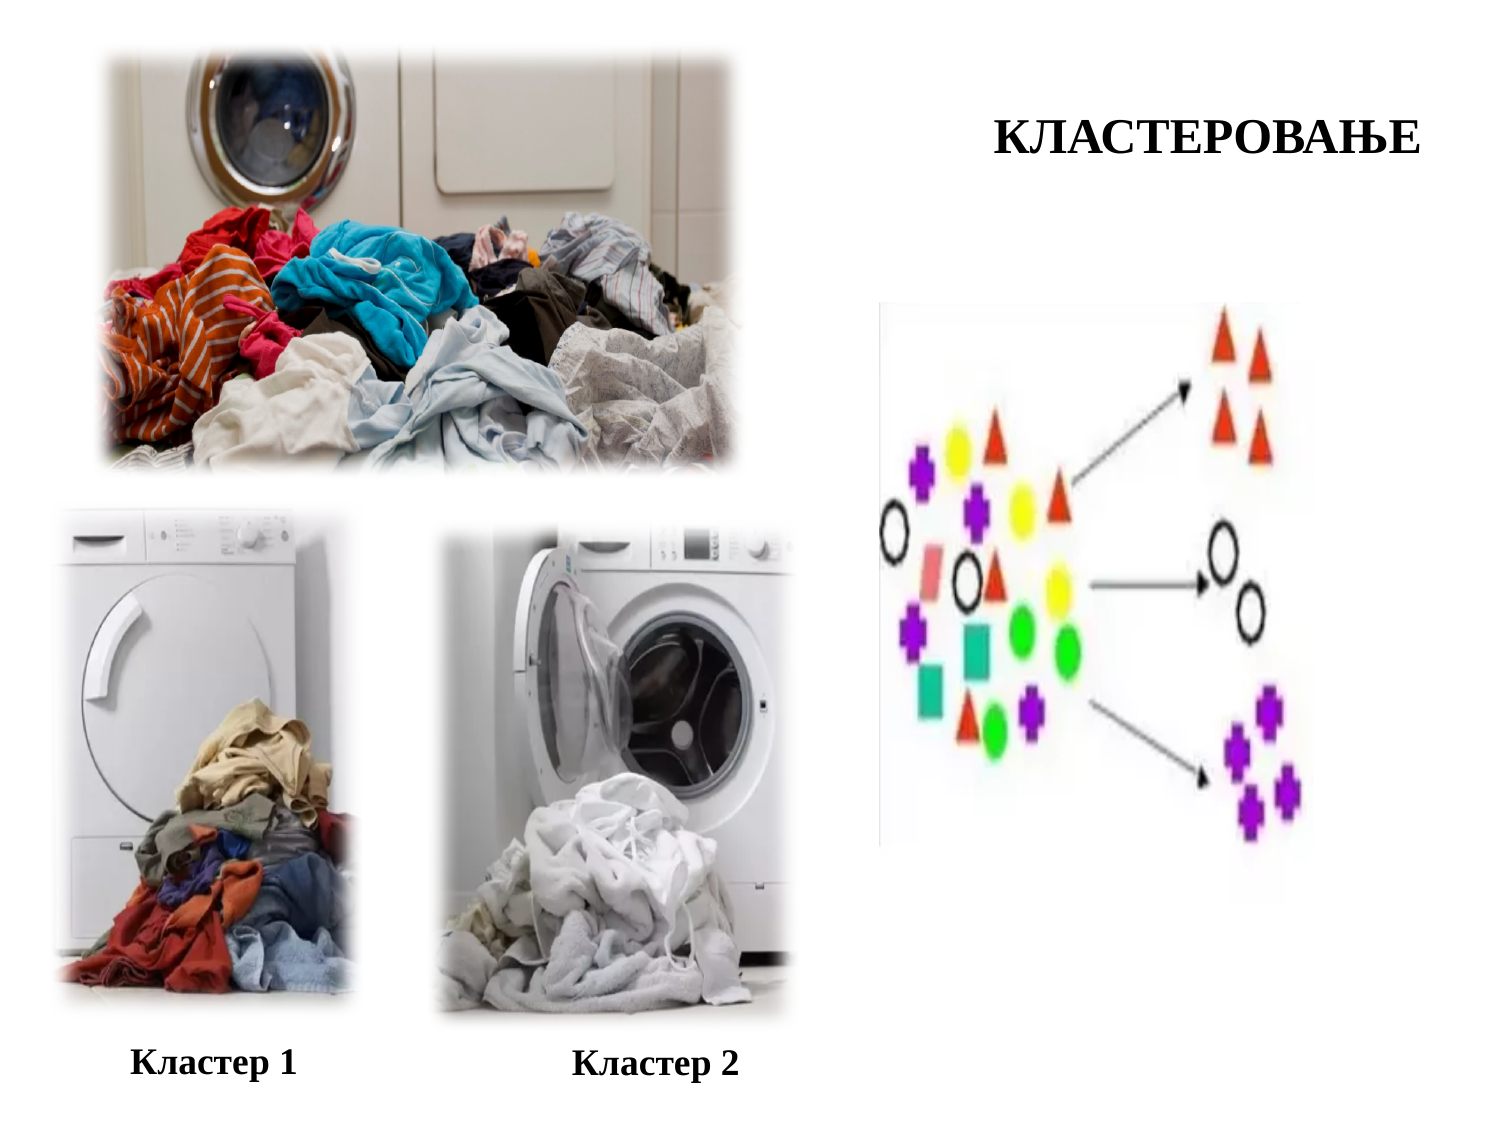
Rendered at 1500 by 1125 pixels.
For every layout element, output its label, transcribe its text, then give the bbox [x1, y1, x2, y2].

text_box КЛАСТЕРОВАЊЕ [978, 96, 1437, 172]
picture [426, 519, 800, 1032]
picture [879, 302, 1314, 905]
picture [91, 41, 747, 479]
text_box Кластер 2 [557, 1032, 755, 1091]
picture [49, 499, 364, 1019]
text_box Кластер 1 [115, 1029, 314, 1089]
